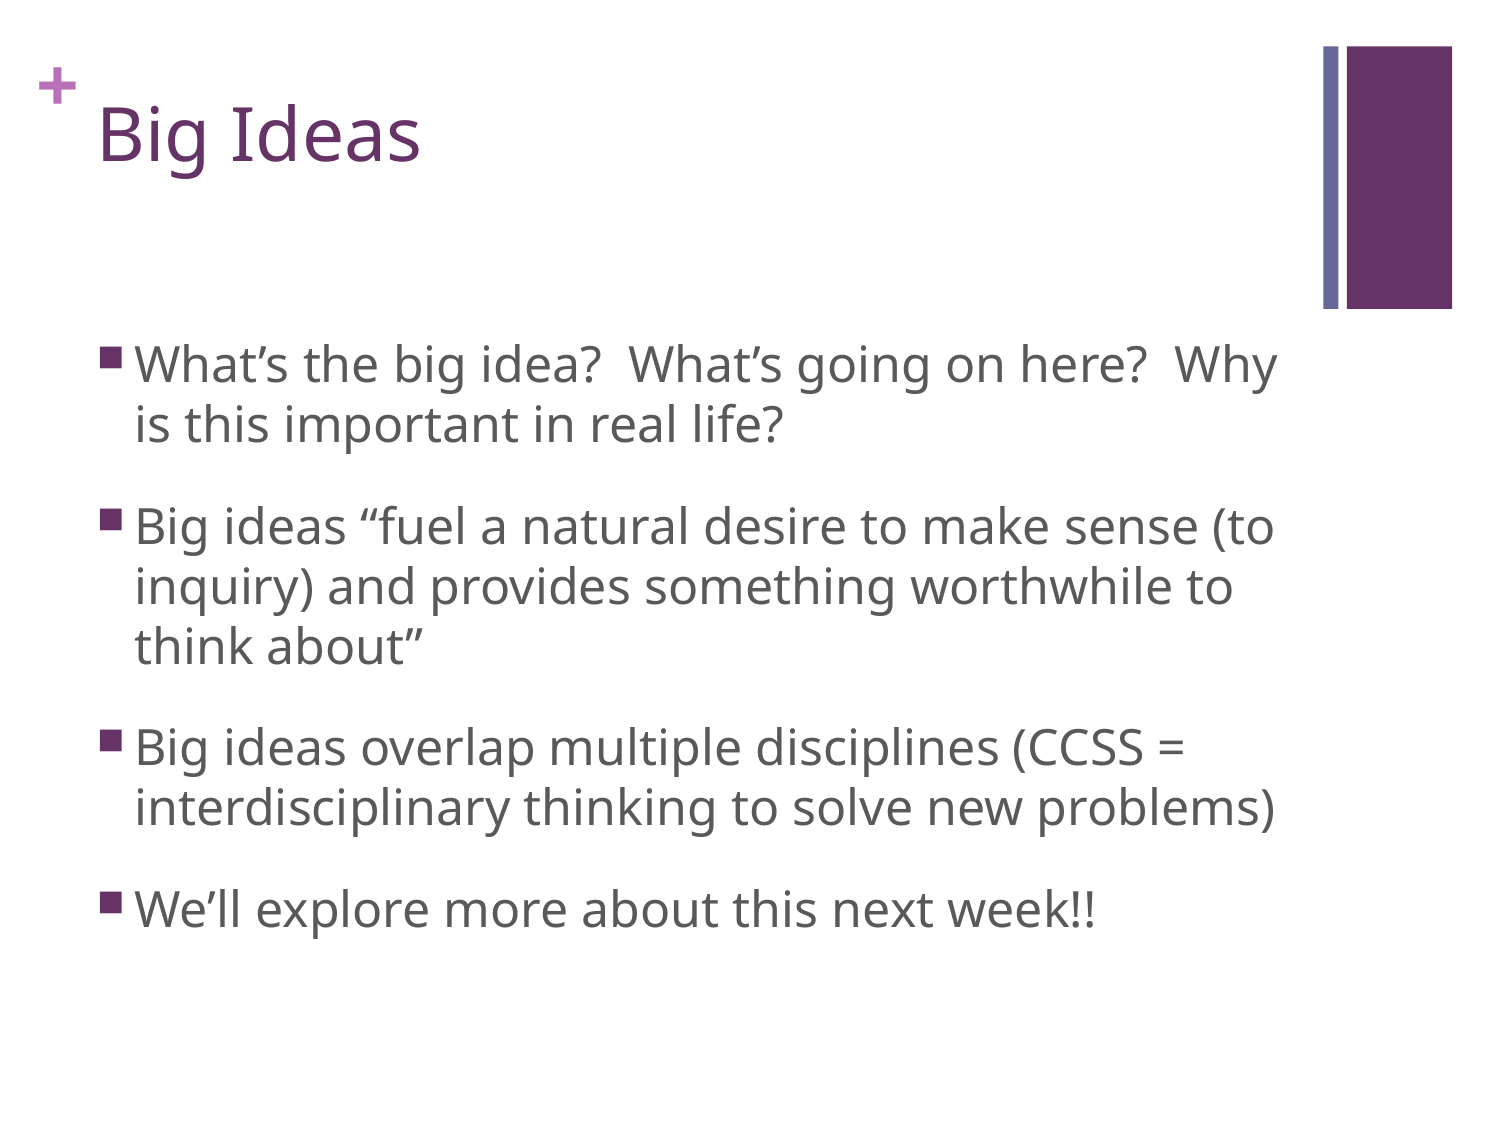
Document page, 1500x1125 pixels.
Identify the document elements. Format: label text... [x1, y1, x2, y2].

list What’s the big idea? What’s going on here? Why is this important in real life? Big ideas “fuel a natural desire to make sense (to inquiry) and provides something worthwhile to think about” Big ideas overlap multiple disciplines (CCSS = interdisciplinary thinking to solve new problems) We’ll explore more about this next week!! [81, 324, 1322, 1005]
title Big Ideas [81, 79, 1322, 263]
